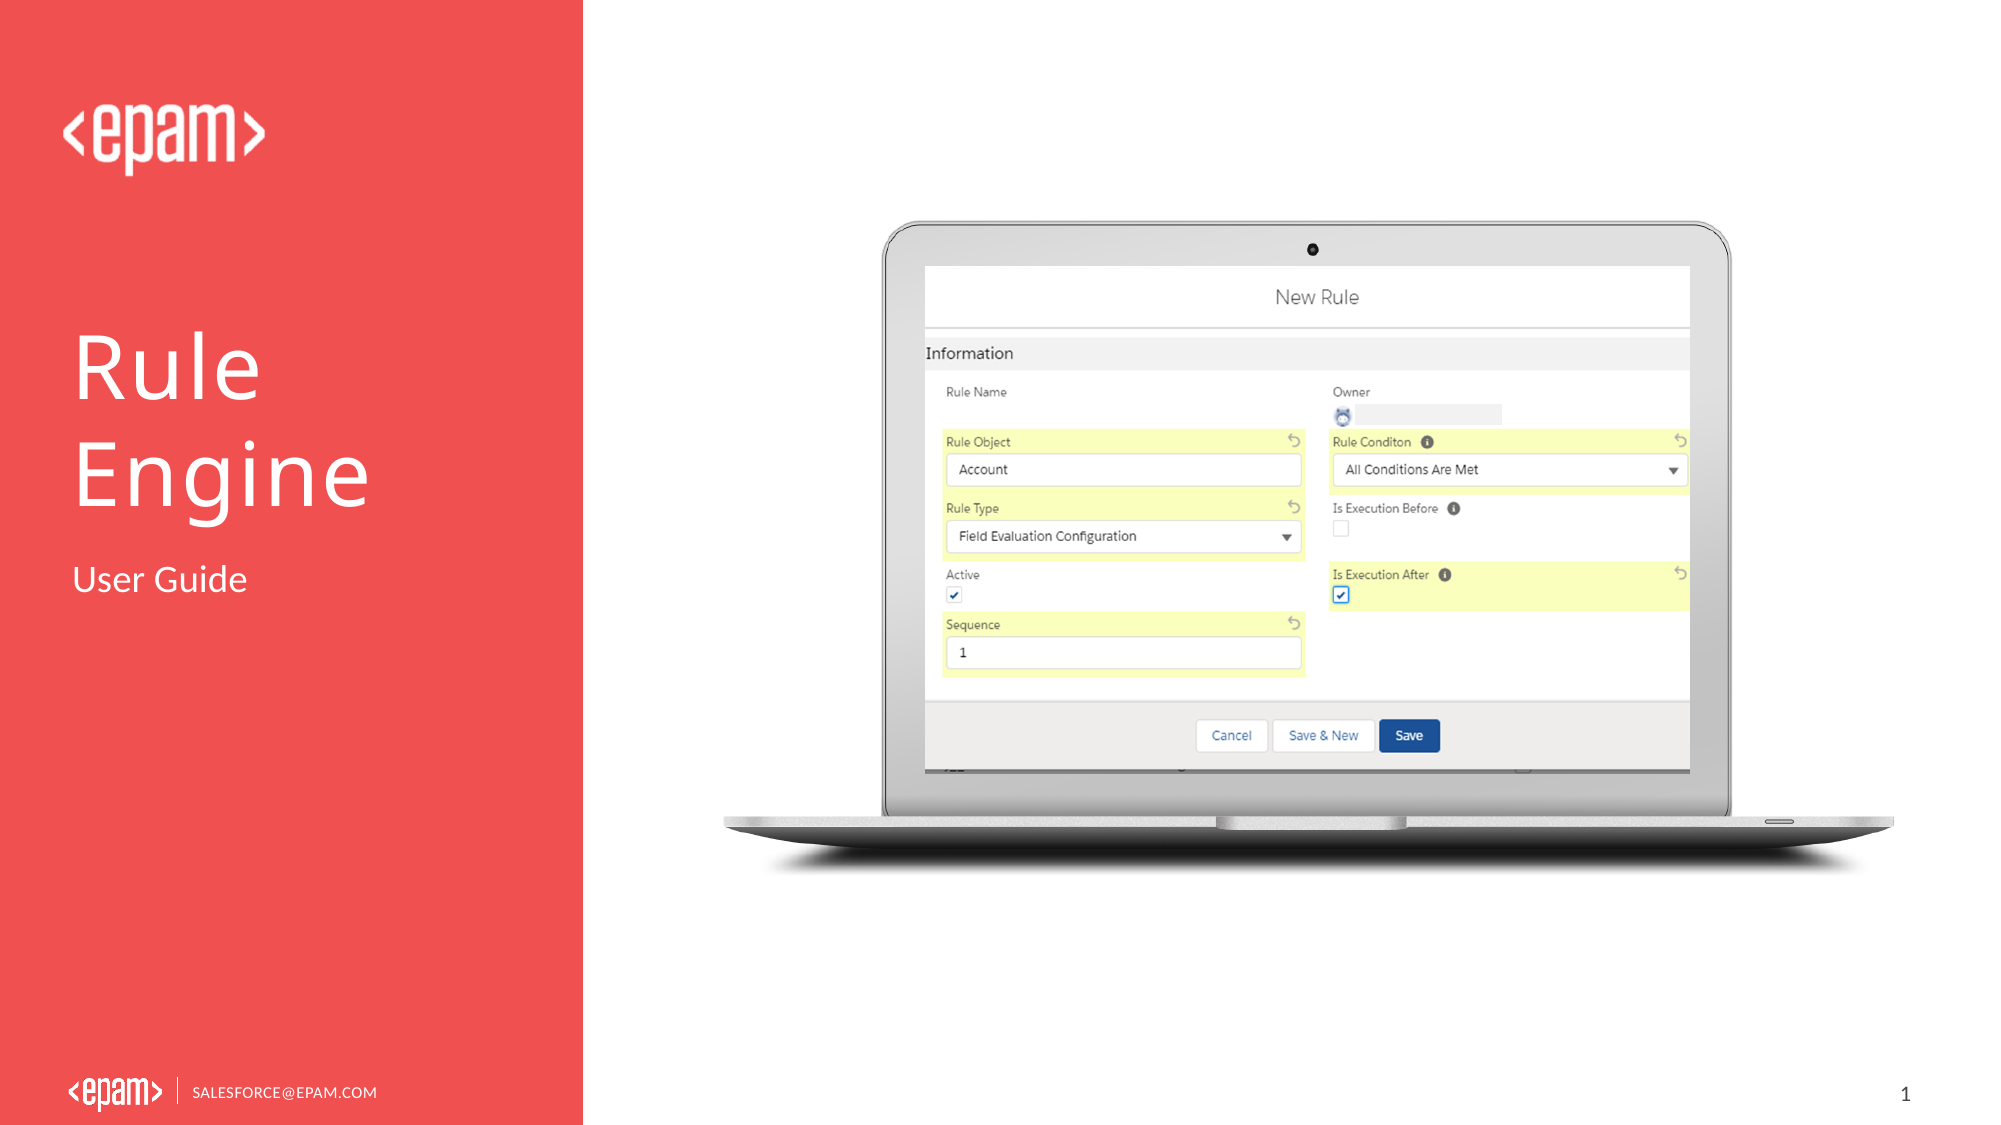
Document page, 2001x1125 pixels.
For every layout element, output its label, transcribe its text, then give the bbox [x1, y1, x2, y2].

text_box User Guide [57, 548, 500, 656]
picture [57, 1065, 173, 1124]
picture [723, 220, 1894, 876]
text_box [0, 0, 584, 1125]
text_box SALESFORCE@EPAM.COM [177, 1072, 467, 1113]
picture [0, 80, 379, 187]
text_box Rule Engine [71, 310, 538, 524]
